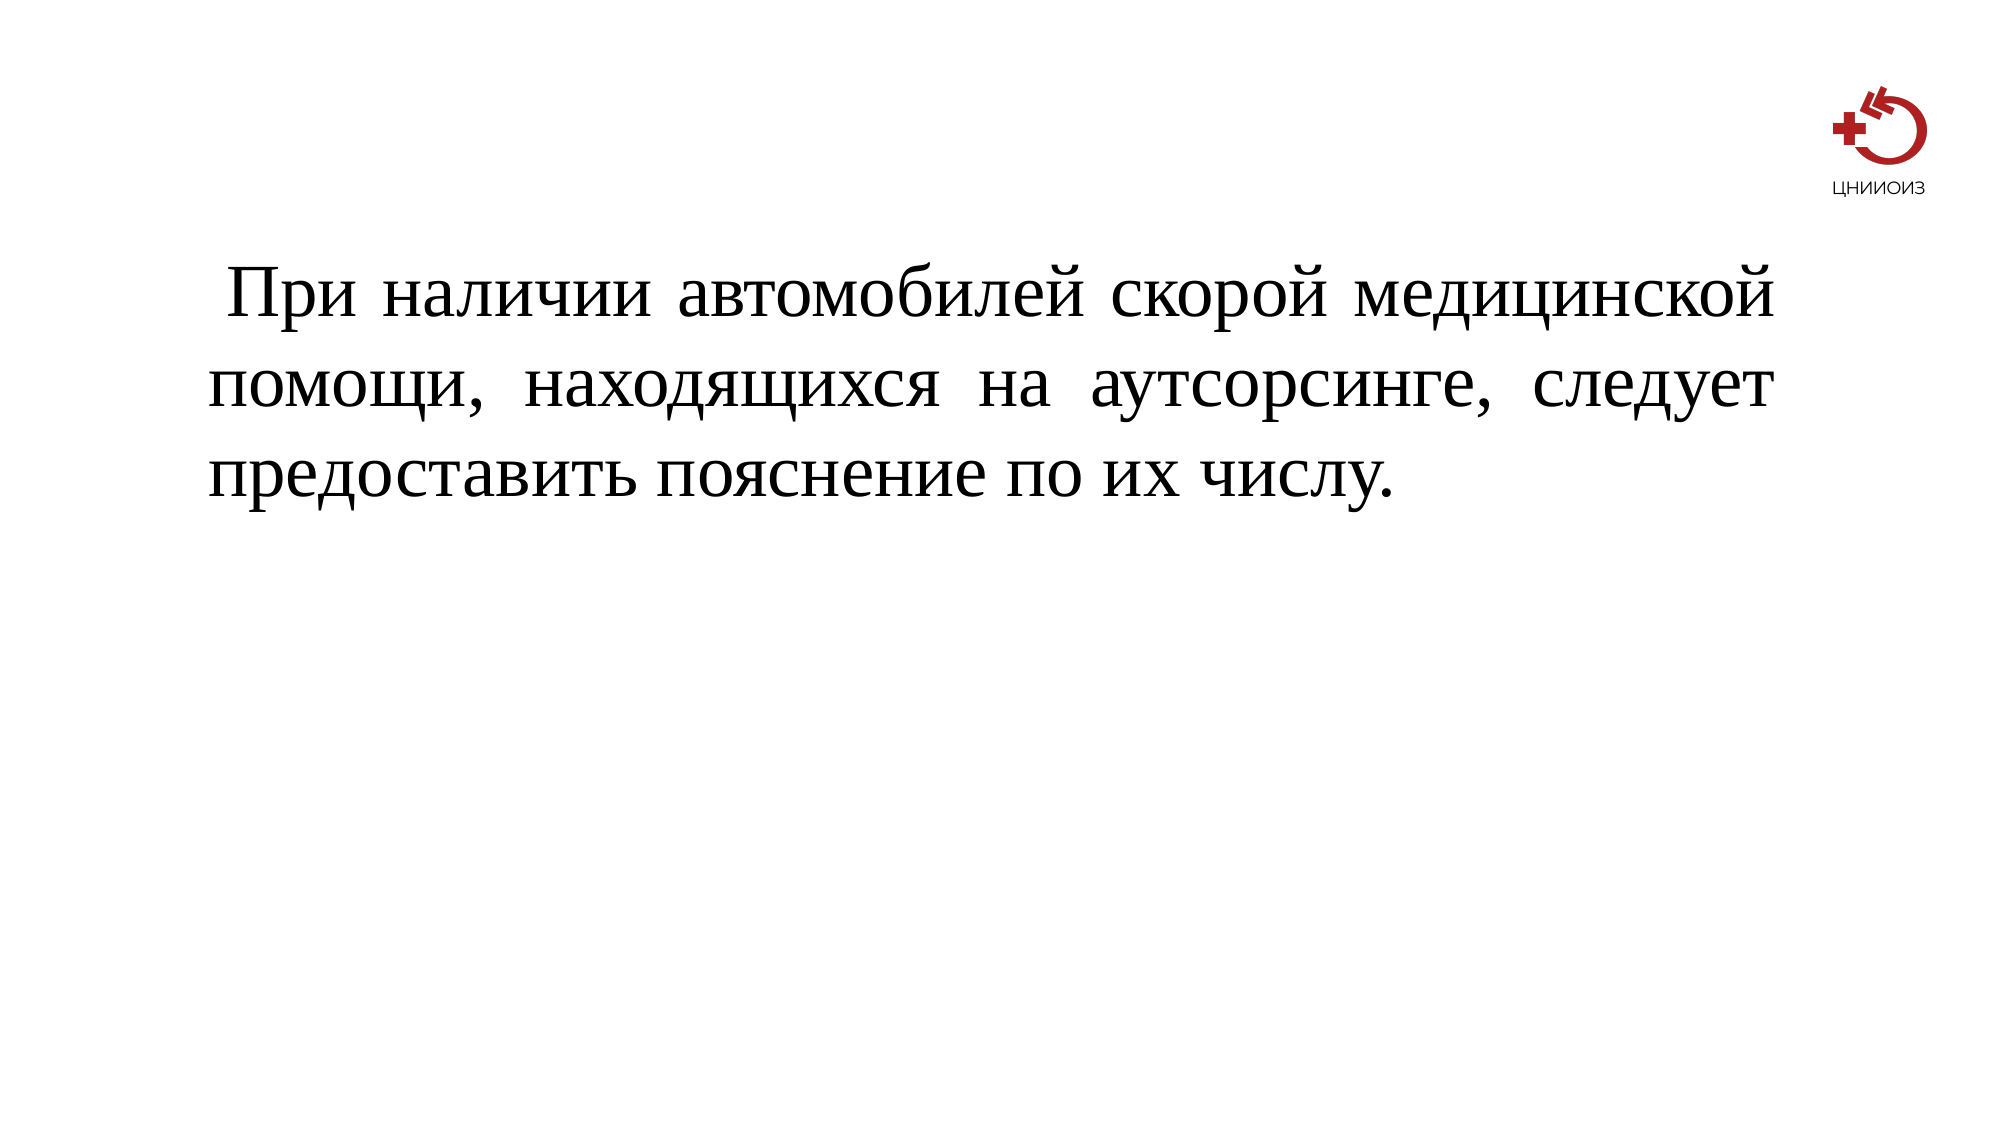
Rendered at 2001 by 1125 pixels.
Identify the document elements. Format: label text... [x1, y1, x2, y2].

picture [1832, 86, 1928, 197]
list При наличии автомобилей скорой медицинской помощи, находящихся на аутсорсинге, следует предоставить пояснение по их числу. [136, 128, 1793, 1079]
